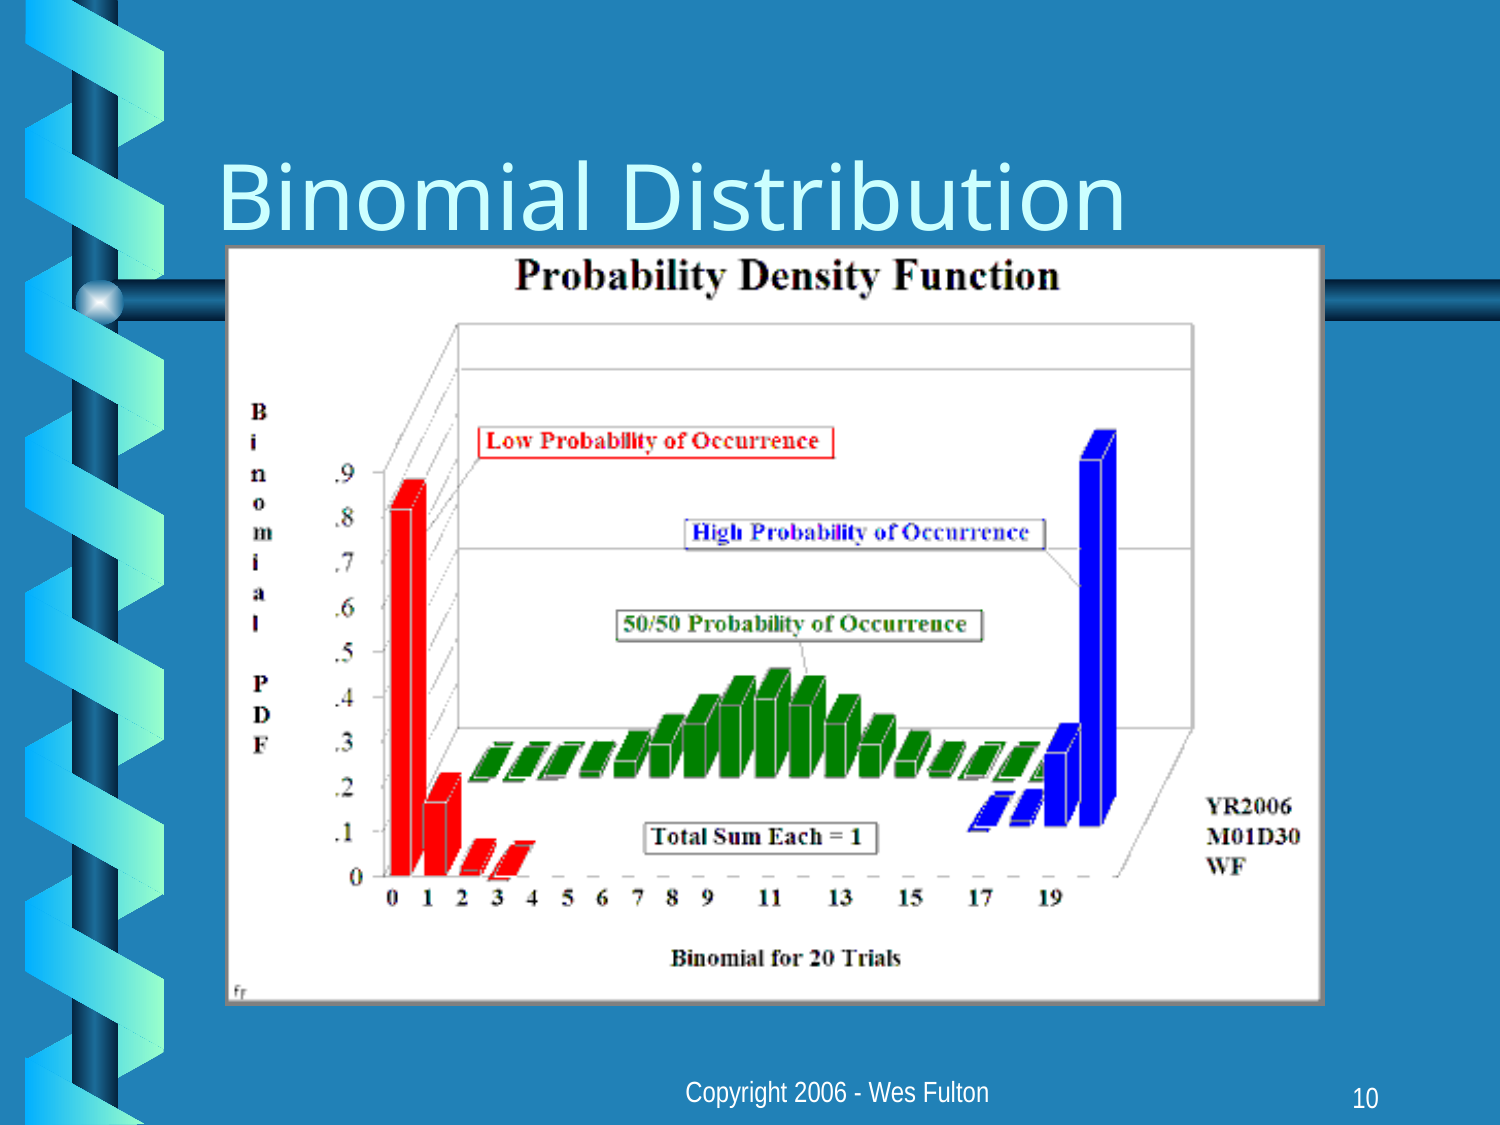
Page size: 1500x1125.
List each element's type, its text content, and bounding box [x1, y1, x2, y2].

title Binomial Distribution [200, 68, 1475, 257]
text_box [224, 245, 1325, 1006]
slide_number 10 [1081, 1071, 1394, 1125]
footer Copyright 2006 - Wes Fulton [600, 1065, 1075, 1122]
